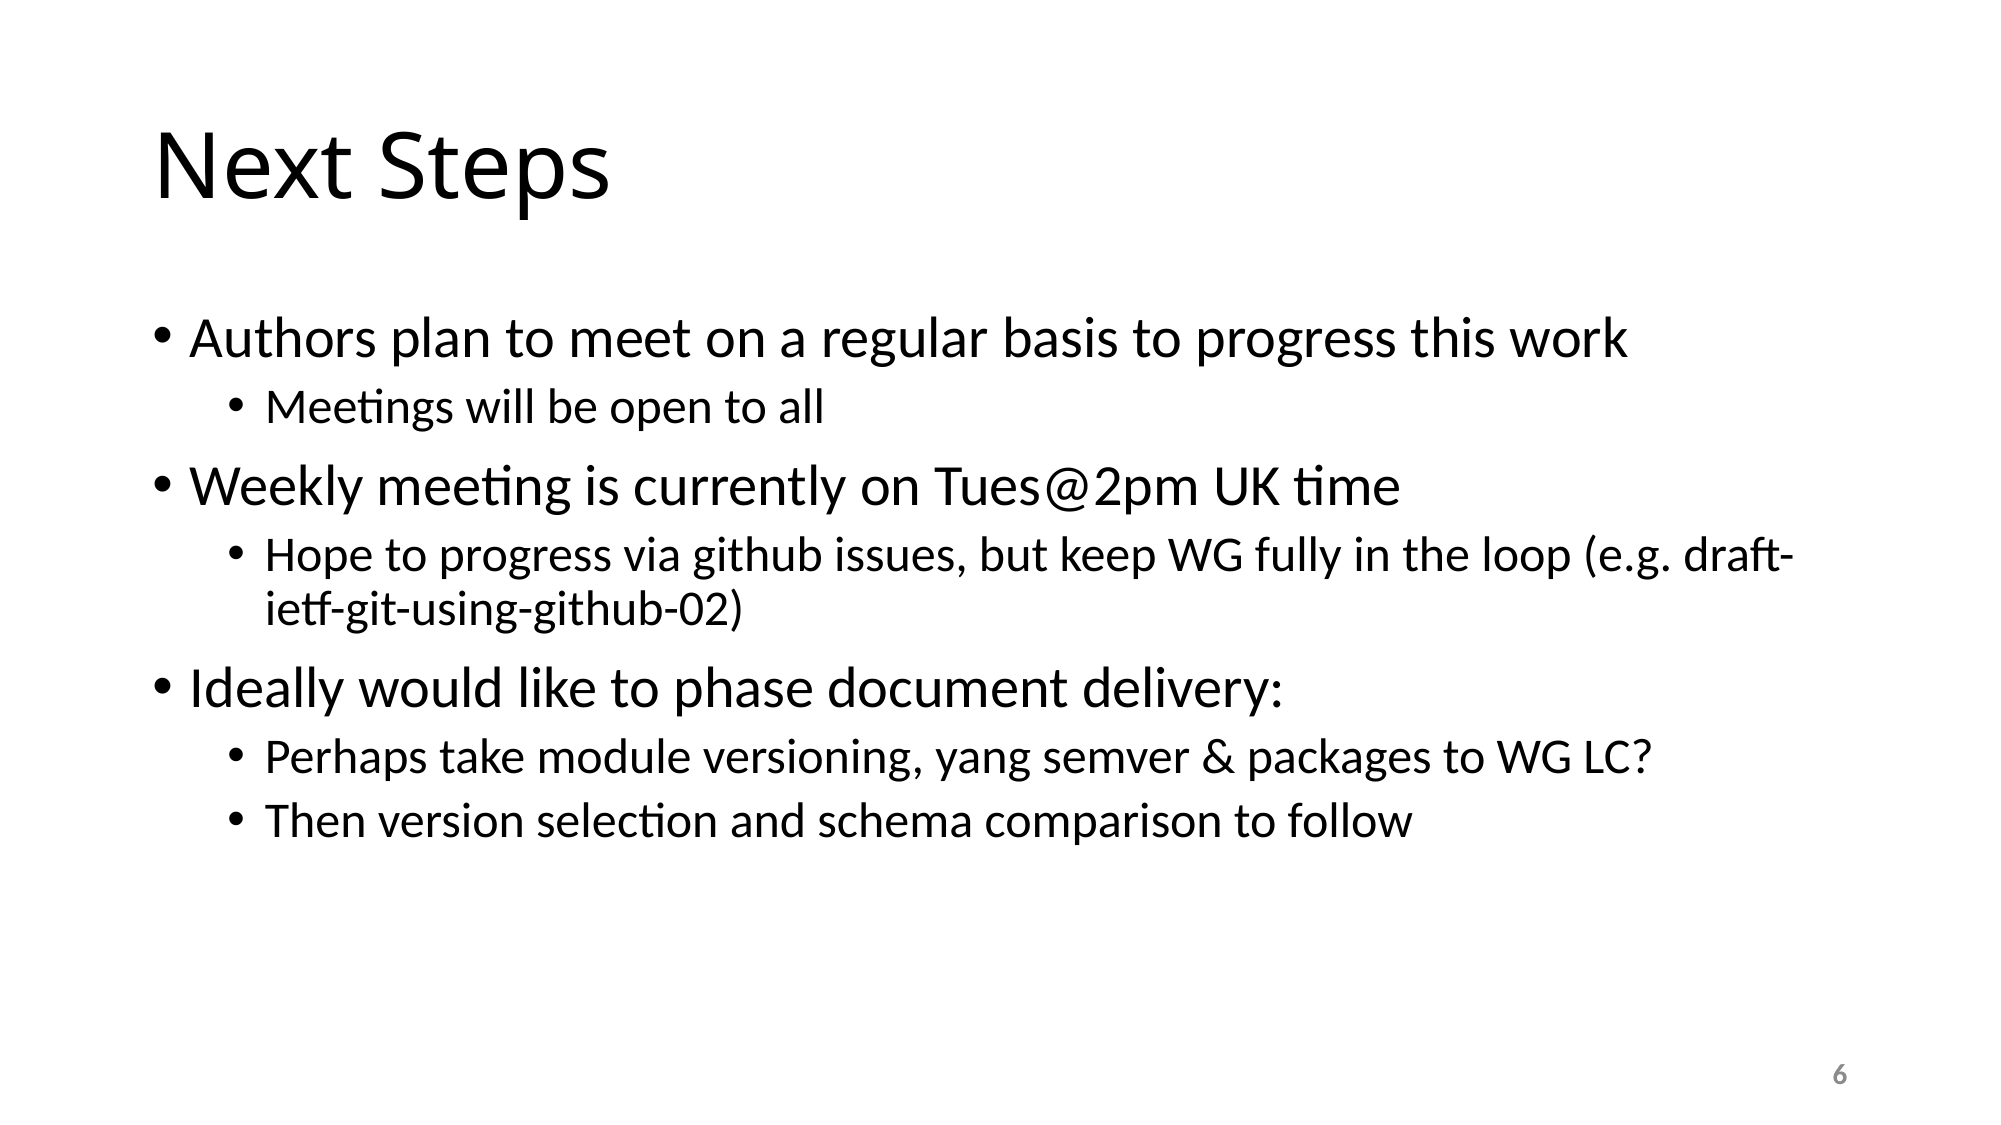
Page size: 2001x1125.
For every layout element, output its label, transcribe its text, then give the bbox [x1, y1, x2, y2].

list Authors plan to meet on a regular basis to progress this work Meetings will be open to all Weekly meeting is currently on Tues@2pm UK time Hope to progress via github issues, but keep WG fully in the loop (e.g. draft-ietf-git-using-github-02) Ideally would like to phase document delivery: Perhaps take module versioning, yang semver & packages to WG LC? Then version selection and schema comparison to follow [137, 299, 1863, 1014]
title Next Steps [137, 59, 1863, 278]
slide_number 6 [1412, 1042, 1863, 1103]
